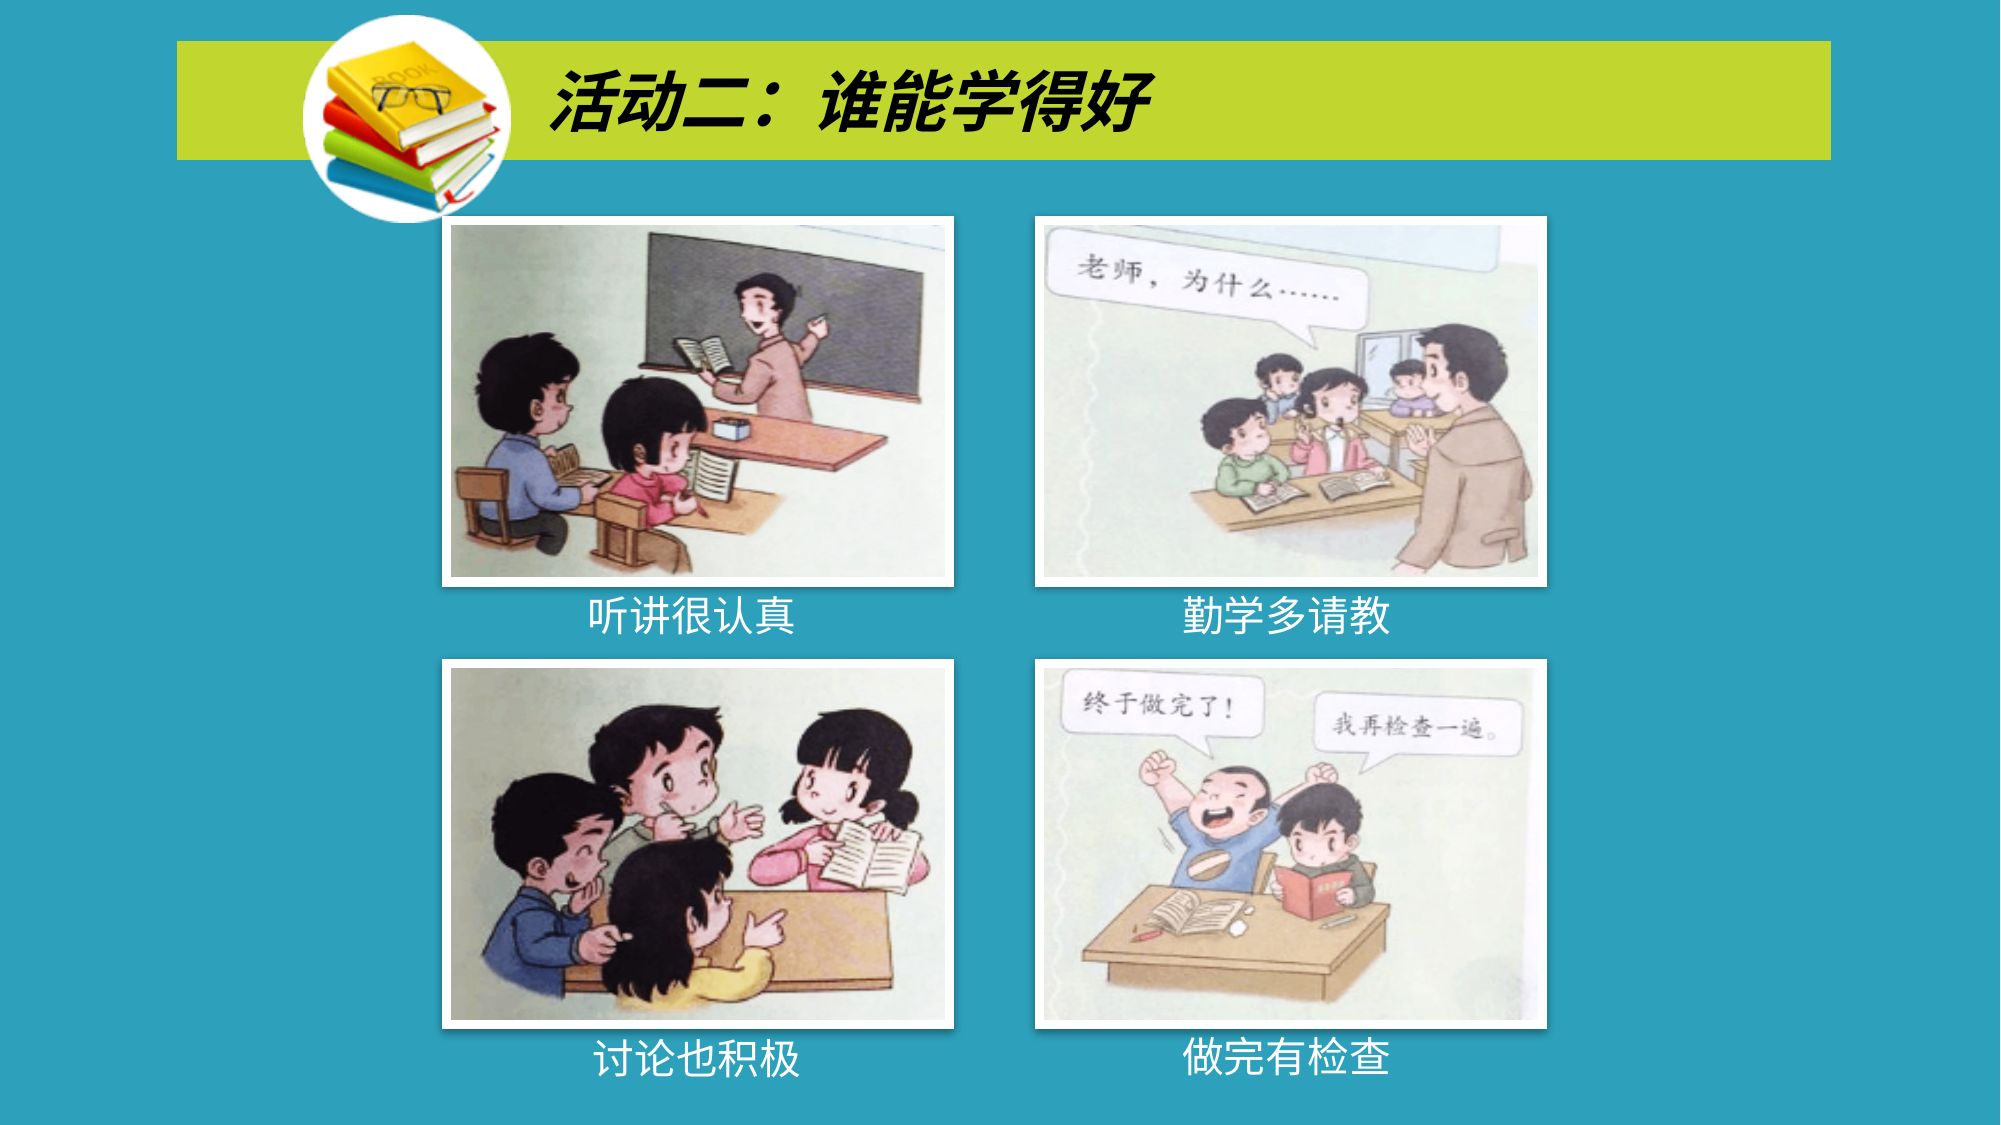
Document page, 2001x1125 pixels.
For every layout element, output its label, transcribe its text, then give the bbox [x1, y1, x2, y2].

text_box 勤学多请教 [1167, 582, 1416, 648]
text_box 做完有检查 [1167, 1023, 1416, 1089]
text_box 听讲很认真 [573, 582, 822, 648]
picture [0, 0, 2001, 1125]
text_box 讨论也积极 [577, 1025, 826, 1090]
